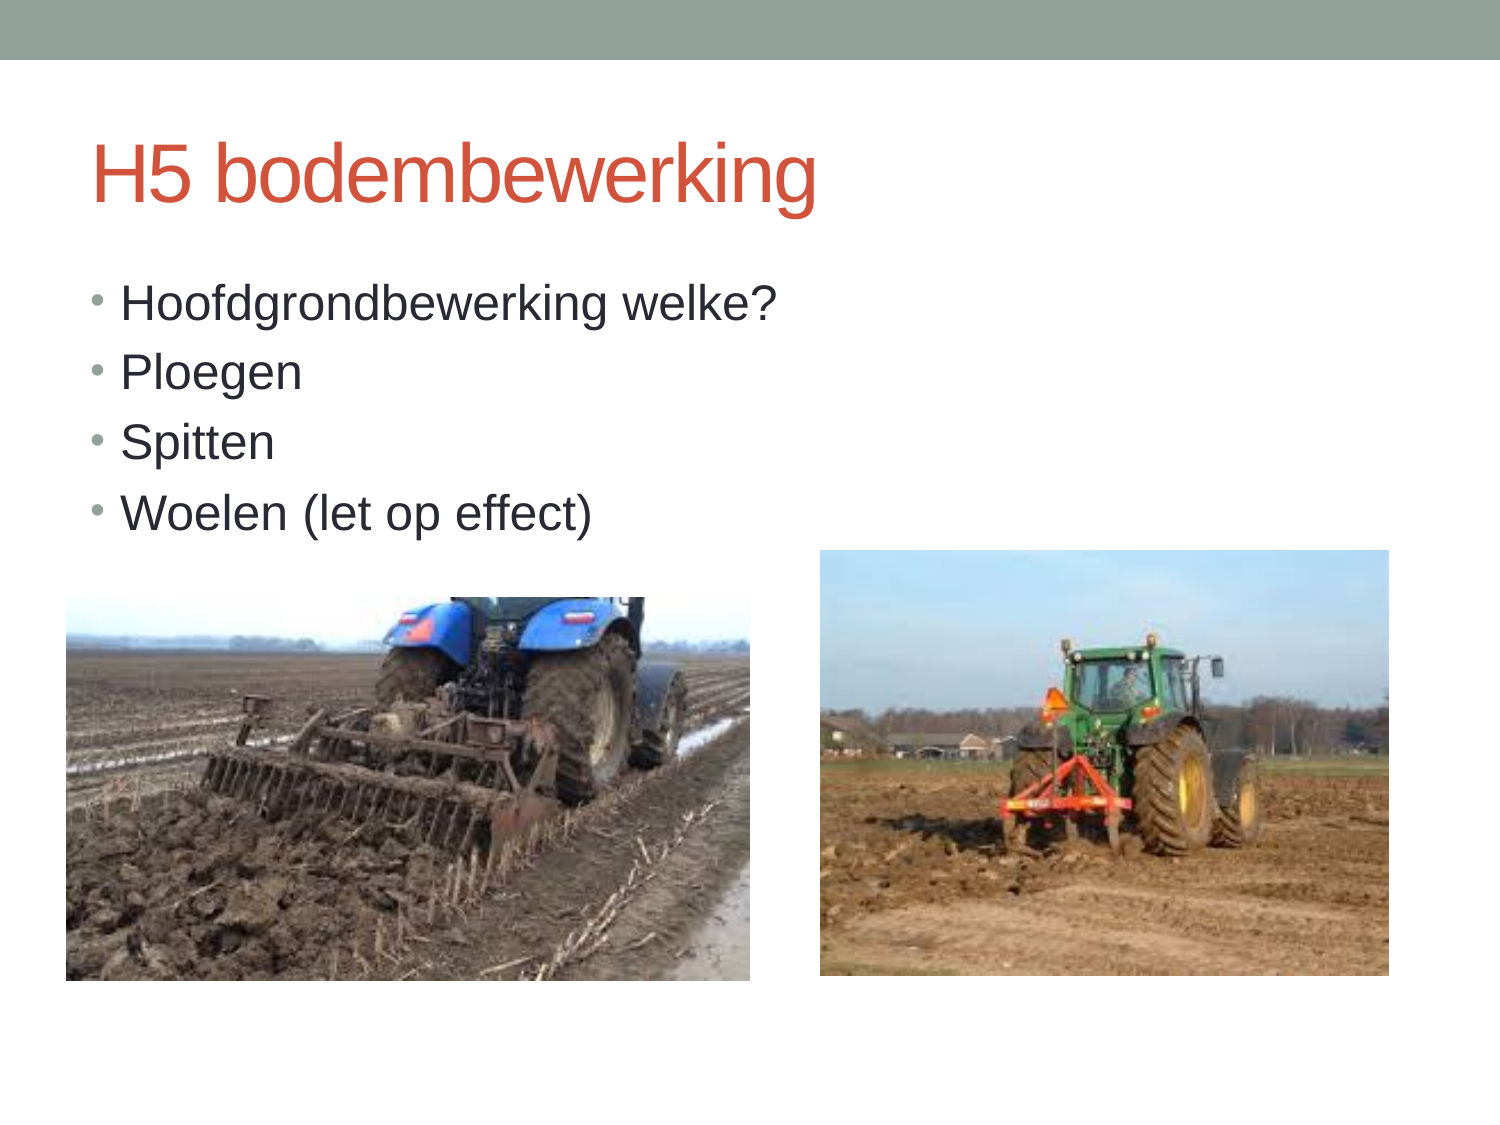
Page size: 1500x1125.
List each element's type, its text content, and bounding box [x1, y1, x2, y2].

picture [820, 550, 1389, 977]
picture [66, 597, 751, 981]
list Hoofdgrondbewerking welke? Ploegen Spitten Woelen (let op effect) [75, 262, 1425, 1063]
title H5 bodembewerking [75, 87, 1425, 250]
